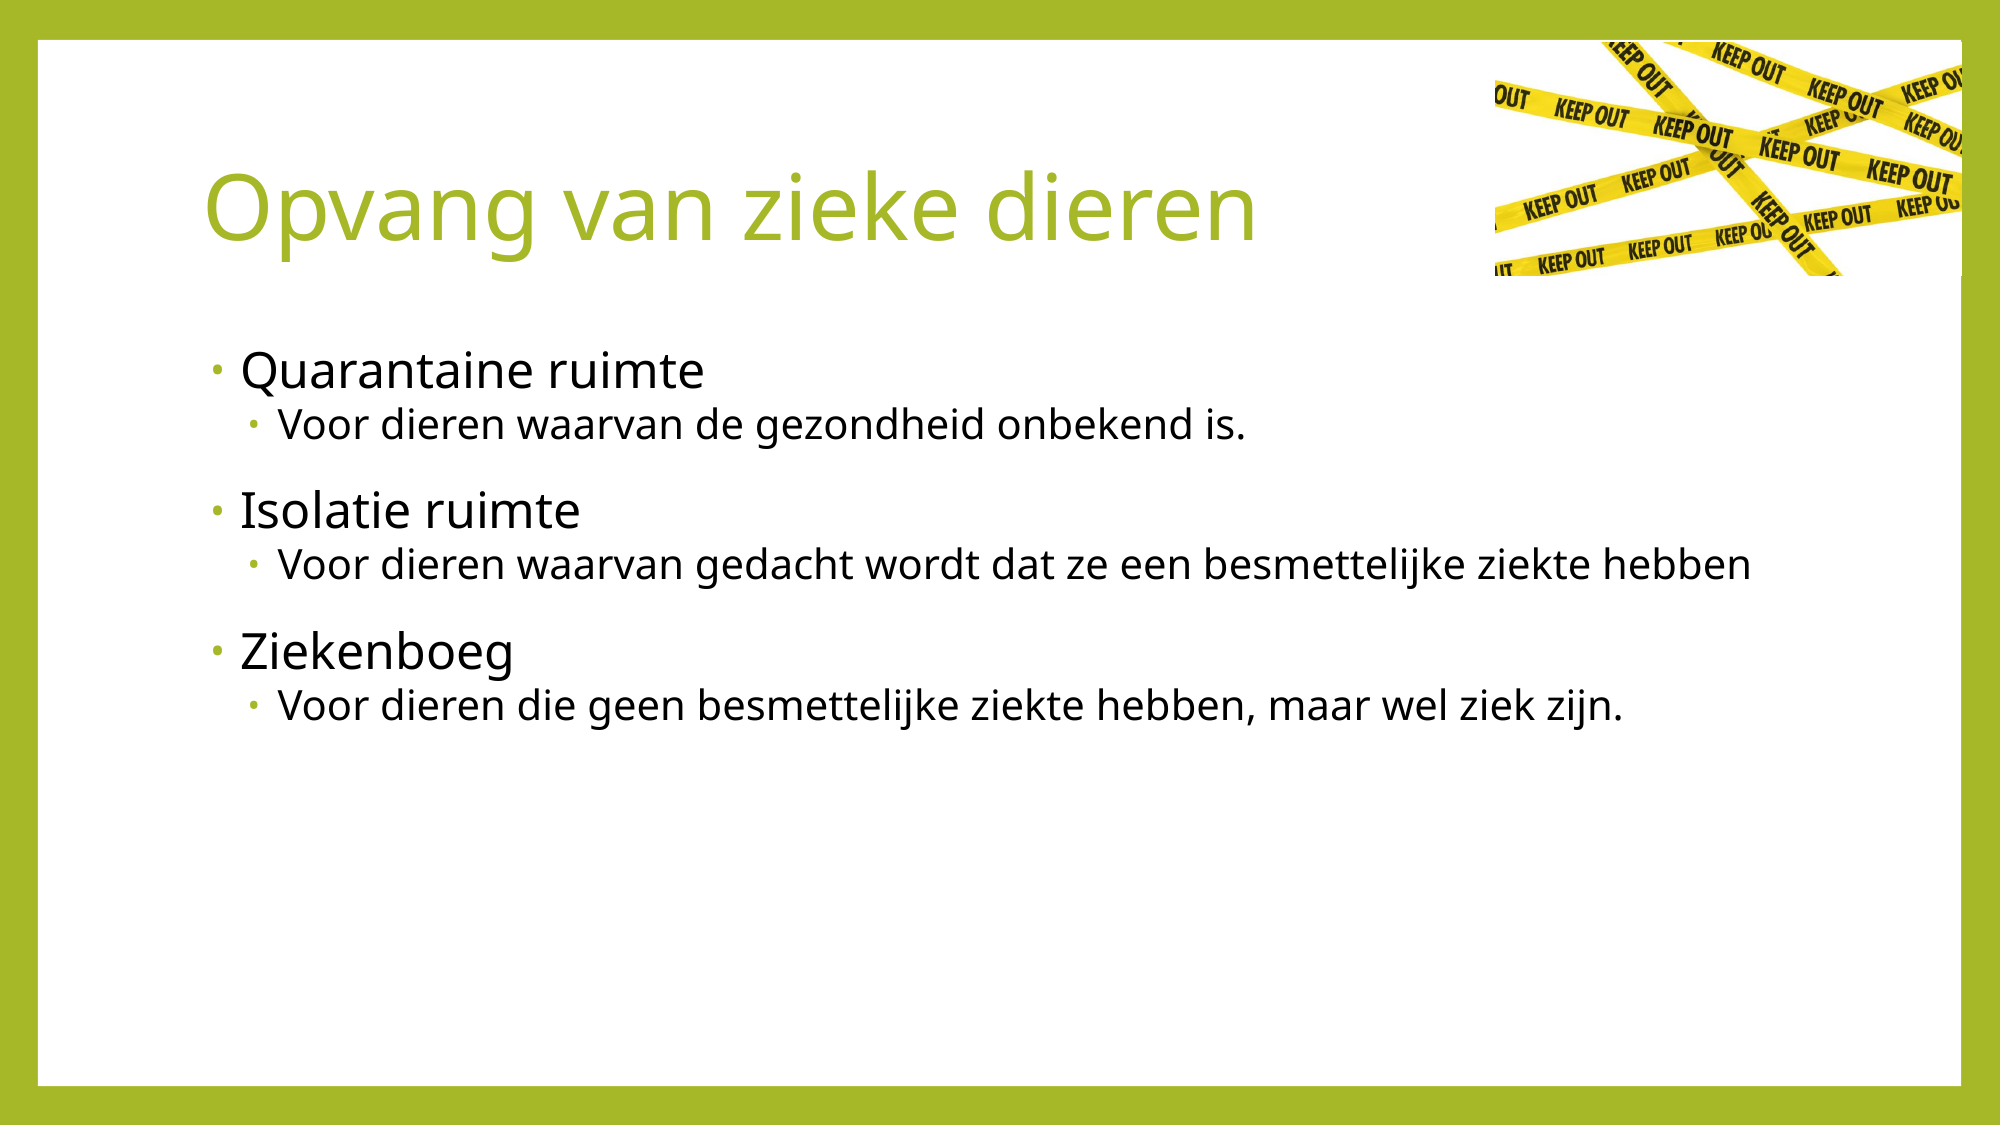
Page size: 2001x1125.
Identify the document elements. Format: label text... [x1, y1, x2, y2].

picture [1495, 42, 1962, 276]
title Opvang van zieke dieren [187, 99, 1808, 323]
list Quarantaine ruimte Voor dieren waarvan de gezondheid onbekend is. Isolatie ruimte Voor dieren waarvan gedacht wordt dat ze een besmettelijke ziekte hebben Ziekenboeg Voor dieren die geen besmettelijke ziekte hebben, maar wel ziek zijn. [187, 337, 1808, 1000]
